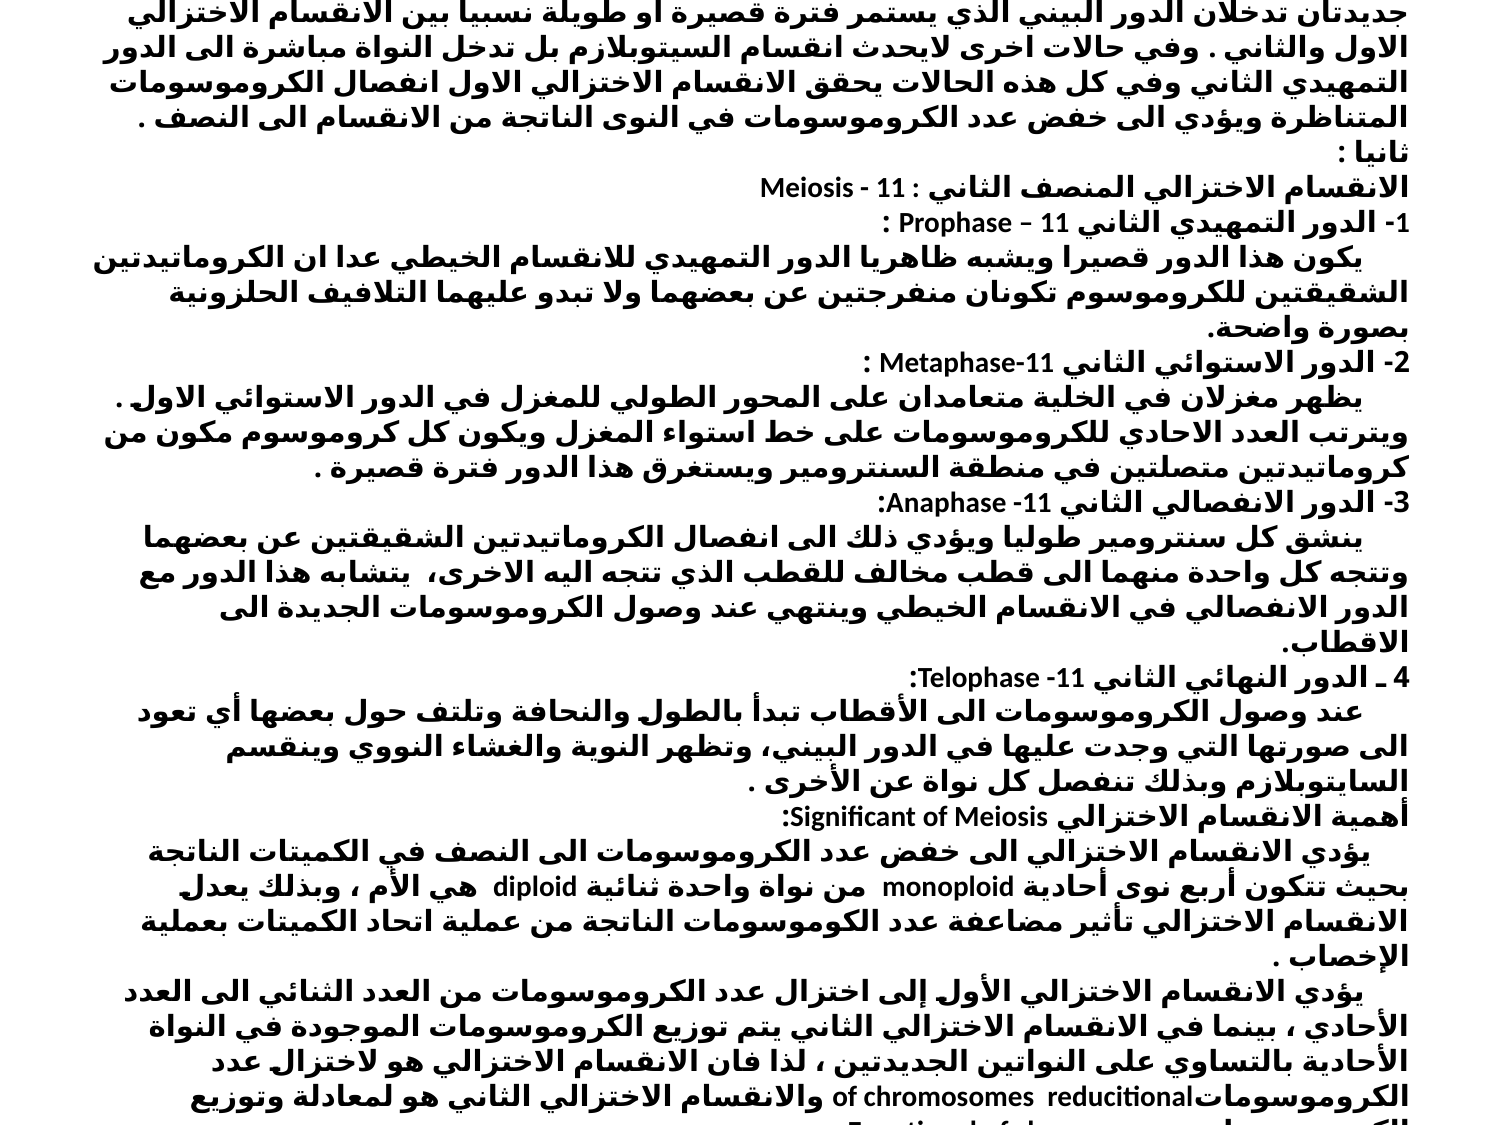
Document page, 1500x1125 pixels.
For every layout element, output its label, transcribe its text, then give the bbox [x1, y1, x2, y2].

title 4- الدور النهائي الاول Telophase -1 : بوصول الكروموسومات الى قطبي المغزل ينتهي الدور الانفصالي الاول ويبدا الدور النهائي الاول . يختلف هذا الدور باختلاف الكائنات الحية ، ففي بعض الحالات يظهر الغشاء النووي حول الكروموسومات ثم تظهر النوية بجوار منطقة تنظيمها ثم ينقسم السايتوبلازم فتتكون خليتان جديدتان تدخلان الدور البيني الذي يستمر فترة قصيرة او طويلة نسبيا بين الانقسام الاختزالي الاول والثاني . وفي حالات اخرى لايحدث انقسام السيتوبلازم بل تدخل النواة مباشرة الى الدور التمهيدي الثاني وفي كل هذه الحالات يحقق الانقسام الاختزالي الاول انفصال الكروموسومات المتناظرة ويؤدي الى خفض عدد الكروموسومات في النوى الناتجة من الانقسام الى النصف . ثانيا : الانقسام الاختزالي المنصف الثاني Meiosis - 11 : 1- الدور التمهيدي الثاني Prophase – 11 : يكون هذا الدور قصيرا ويشبه ظاهريا الدور التمهيدي للانقسام الخيطي عدا ان الكروماتيدتين الشقيقتين للكروموسوم تكونان منفرجتين عن بعضهما ولا تبدو عليهما التلافيف الحلزونية بصورة واضحة. 2- الدور الاستوائي الثاني Metaphase-11 : يظهر مغزلان في الخلية متعامدان على المحور الطولي للمغزل في الدور الاستوائي الاول . ويترتب العدد الاحادي للكروموسومات على خط استواء المغزل ويكون كل كروموسوم مكون من كروماتيدتين متصلتين في منطقة السنترومير ويستغرق هذا الدور فترة قصيرة . 3- الدور الانفصالي الثاني Anaphase -11: ينشق كل سنترومير طوليا ويؤدي ذلك الى انفصال الكروماتيدتين الشقيقتين عن بعضهما وتتجه كل واحدة منهما الى قطب مخالف للقطب الذي تتجه اليه الاخرى، يتشابه هذا الدور مع الدور الانفصالي في الانقسام الخيطي وينتهي عند وصول الكروموسومات الجديدة الى الاقطاب. 4 ـ الدور النهائي الثاني Telophase -11: عند وصول الكروموسومات الى الأقطاب تبدأ بالطول والنحافة وتلتف حول بعضها أي تعود الى صورتها التي وجدت عليها في الدور البيني، وتظهر النوية والغشاء النووي وينقسم السايتوبلازم وبذلك تنفصل كل نواة عن الأخرى . أهمية الانقسام الاختزالي Significant of Meiosis: يؤدي الانقسام الاختزالي الى خفض عدد الكروموسومات الى النصف في الكميتات الناتجة بحيث تتكون أربع نوى أحادية monoploid من نواة واحدة ثنائية diploid هي الأم ، وبذلك يعدل الانقسام الاختزالي تأثير مضاعفة عدد الكوموسومات الناتجة من عملية اتحاد الكميتات بعملية الإخصاب . يؤدي الانقسام الاختزالي الأول إلى اختزال عدد الكروموسومات من العدد الثنائي الى العدد الأحادي ، بينما في الانقسام الاختزالي الثاني يتم توزيع الكروموسومات الموجودة في النواة الأحادية بالتساوي على النواتين الجديدتين ، لذا فان الانقسام الاختزالي هو لاختزال عدد الكروموسوماتof chromosomes reducitional والانقسام الاختزالي الثاني هو لمعادلة وتوزيع الكروموسومات Equational of chromosomes . ان للانقسام الاختزالي دورا كبيرا في استحداث الاختلافات في الصفات الوراثية التي تتحكم بها الجينات المحمولة على الكروموسومات بطريقتين أساسيتين هما : [75, 0, 1425, 1106]
